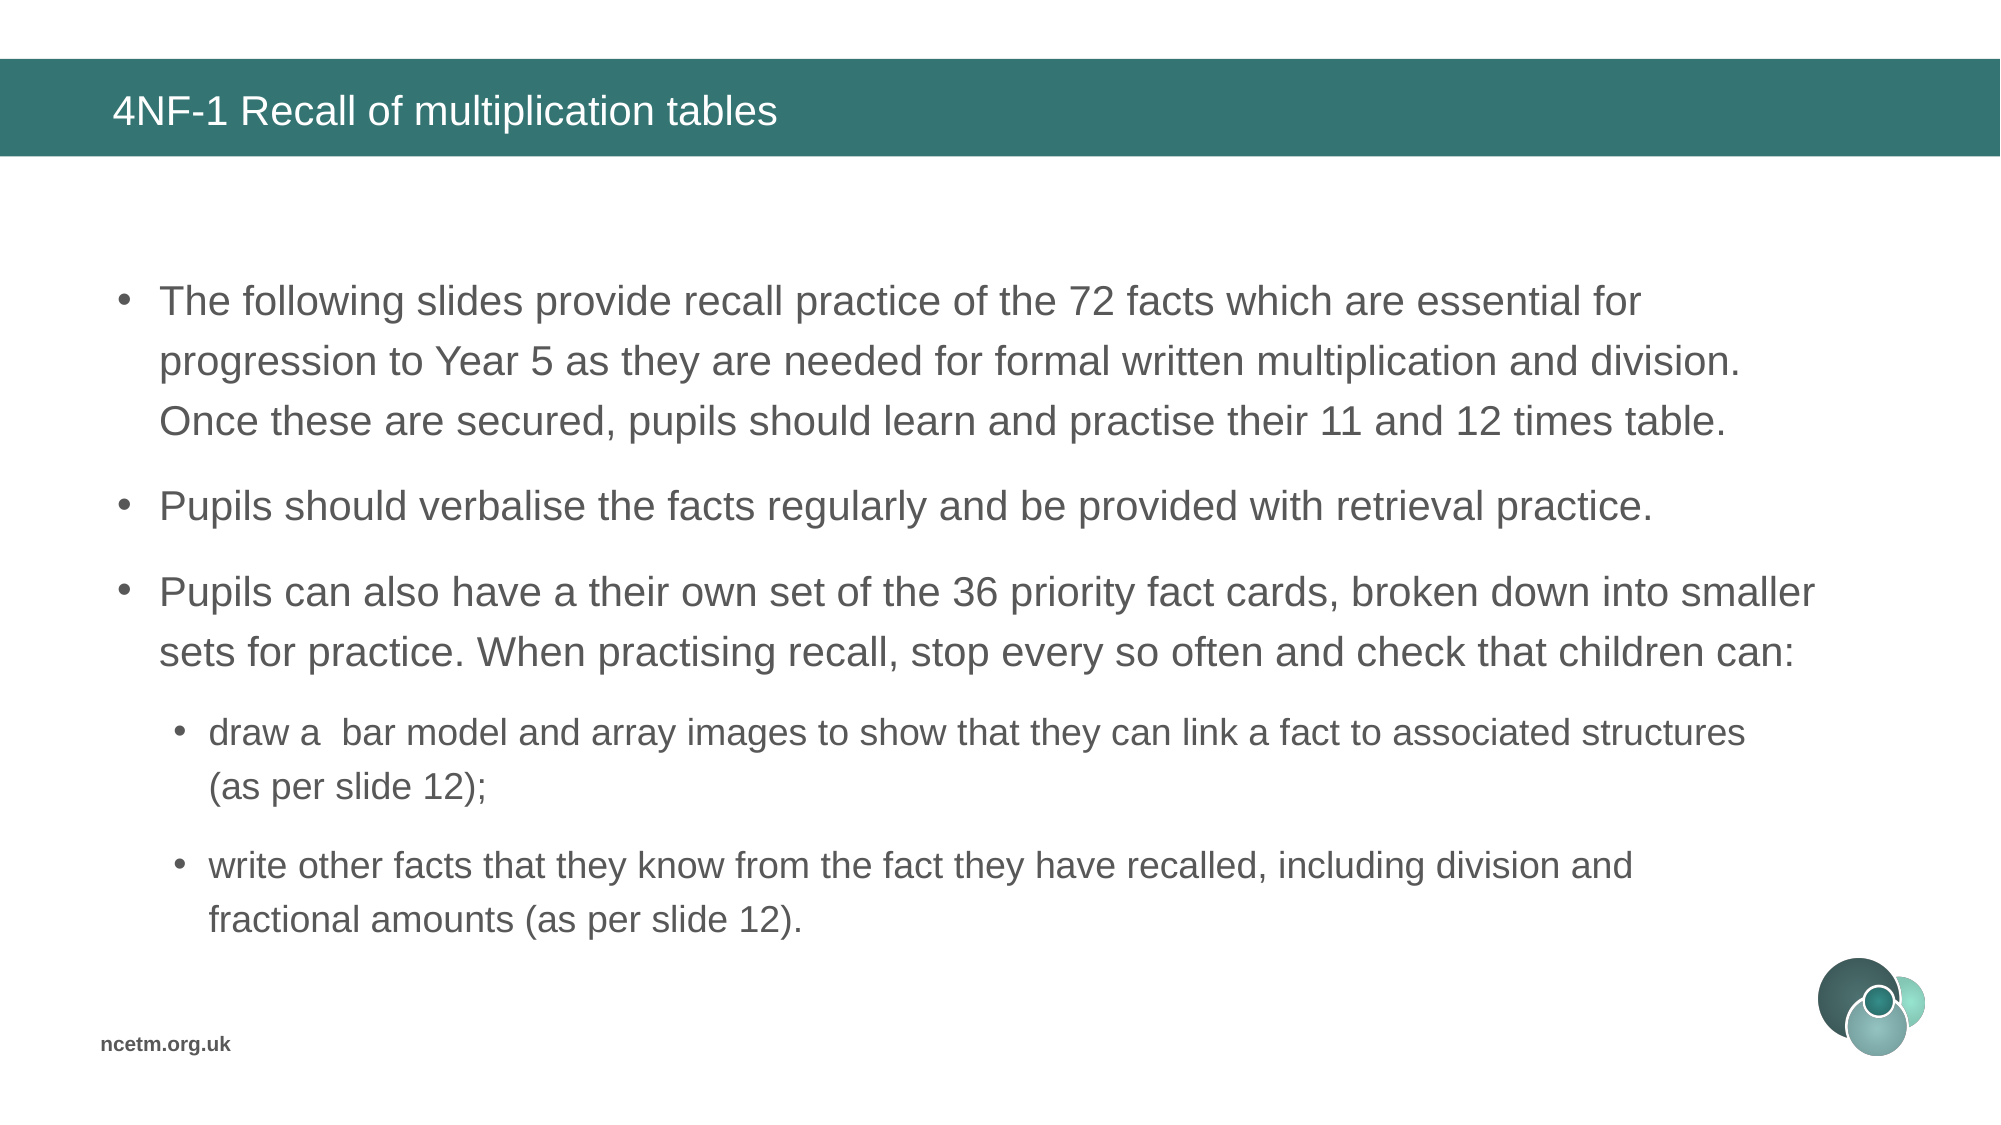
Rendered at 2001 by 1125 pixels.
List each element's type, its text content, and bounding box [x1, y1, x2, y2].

text_box The following slides provide recall practice of the 72 facts which are essential for progression to Year 5 as they are needed for formal written multiplication and division. Once these are secured, pupils should learn and practise their 11 and 12 times table. Pupils should verbalise the facts regularly and be provided with retrieval practice. Pupils can also have a their own set of the 36 priority fact cards, broken down into smaller sets for practice. When practising recall, stop every so often and check that children can: draw a bar model and array images to show that they can link a fact to associated structures (as per slide 12); write other facts that they know from the fact they have recalled, including division and fractional amounts (as per slide 12). [102, 256, 1839, 969]
title 4NF-1 Recall of multiplication tables [97, 76, 1945, 147]
picture [1818, 958, 1925, 1056]
